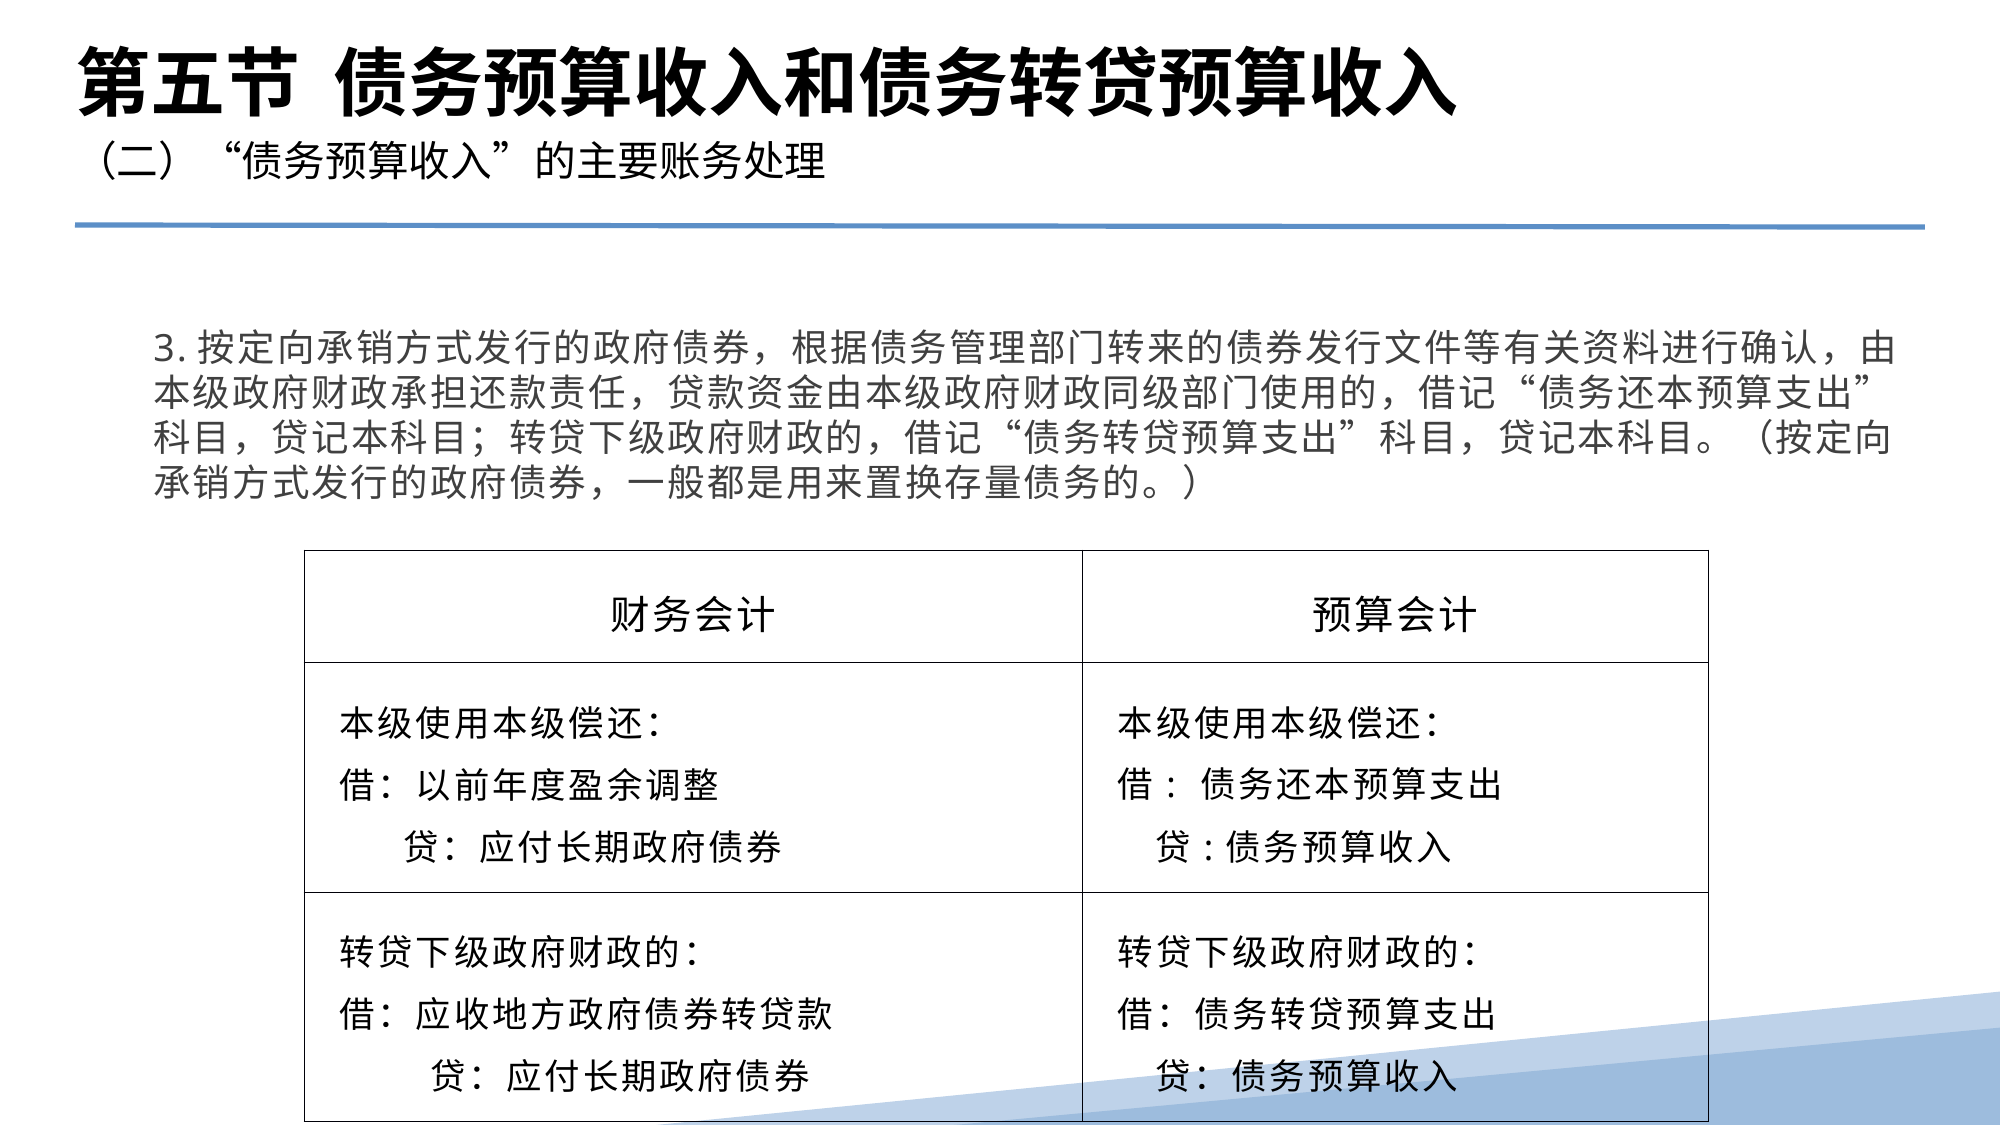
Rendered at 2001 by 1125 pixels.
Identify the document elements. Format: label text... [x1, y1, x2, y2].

table_header 预算会计 [1083, 551, 1708, 662]
table_cell 本级使用本级偿还： 借: 债务还本预算支出 贷:债务预算收入 [1083, 663, 1708, 892]
table_cell 本级使用本级偿还： 借：以前年度盈余调整 贷：应付长期政府债券 [305, 663, 1082, 892]
text_box 第五节 债务预算收入和债务转贷预算收入 [75, 24, 1925, 124]
table_cell 转贷下级政府财政的： 借：债务转贷预算支出 贷：债务预算收入 [1083, 893, 1708, 991]
text_box （二）“债务预算收入”的主要账务处理 [75, 124, 1925, 200]
table_header 财务会计 [305, 551, 1082, 662]
text_box 3.按定向承销方式发行的政府债券，根据债务管理部门转来的债券发行文件等有关资料进行确认，由本级政府财政承担还款责任，贷款资金由本级政府财政同级部门使用的，借记“债务还本预算支出”科目，贷记本科目；转贷下级政府财政的，借记“债务转贷预算支出”科目，贷记本科目。（按定向承销方式发行的政府债券，一般都是用来置换存量债务的。） [142, 276, 1925, 604]
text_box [656, 991, 2000, 1125]
table_cell 转贷下级政府财政的： 借：应收地方政府债券转贷款 贷：应付长期政府债券 [305, 893, 1082, 1121]
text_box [74, 224, 1925, 228]
